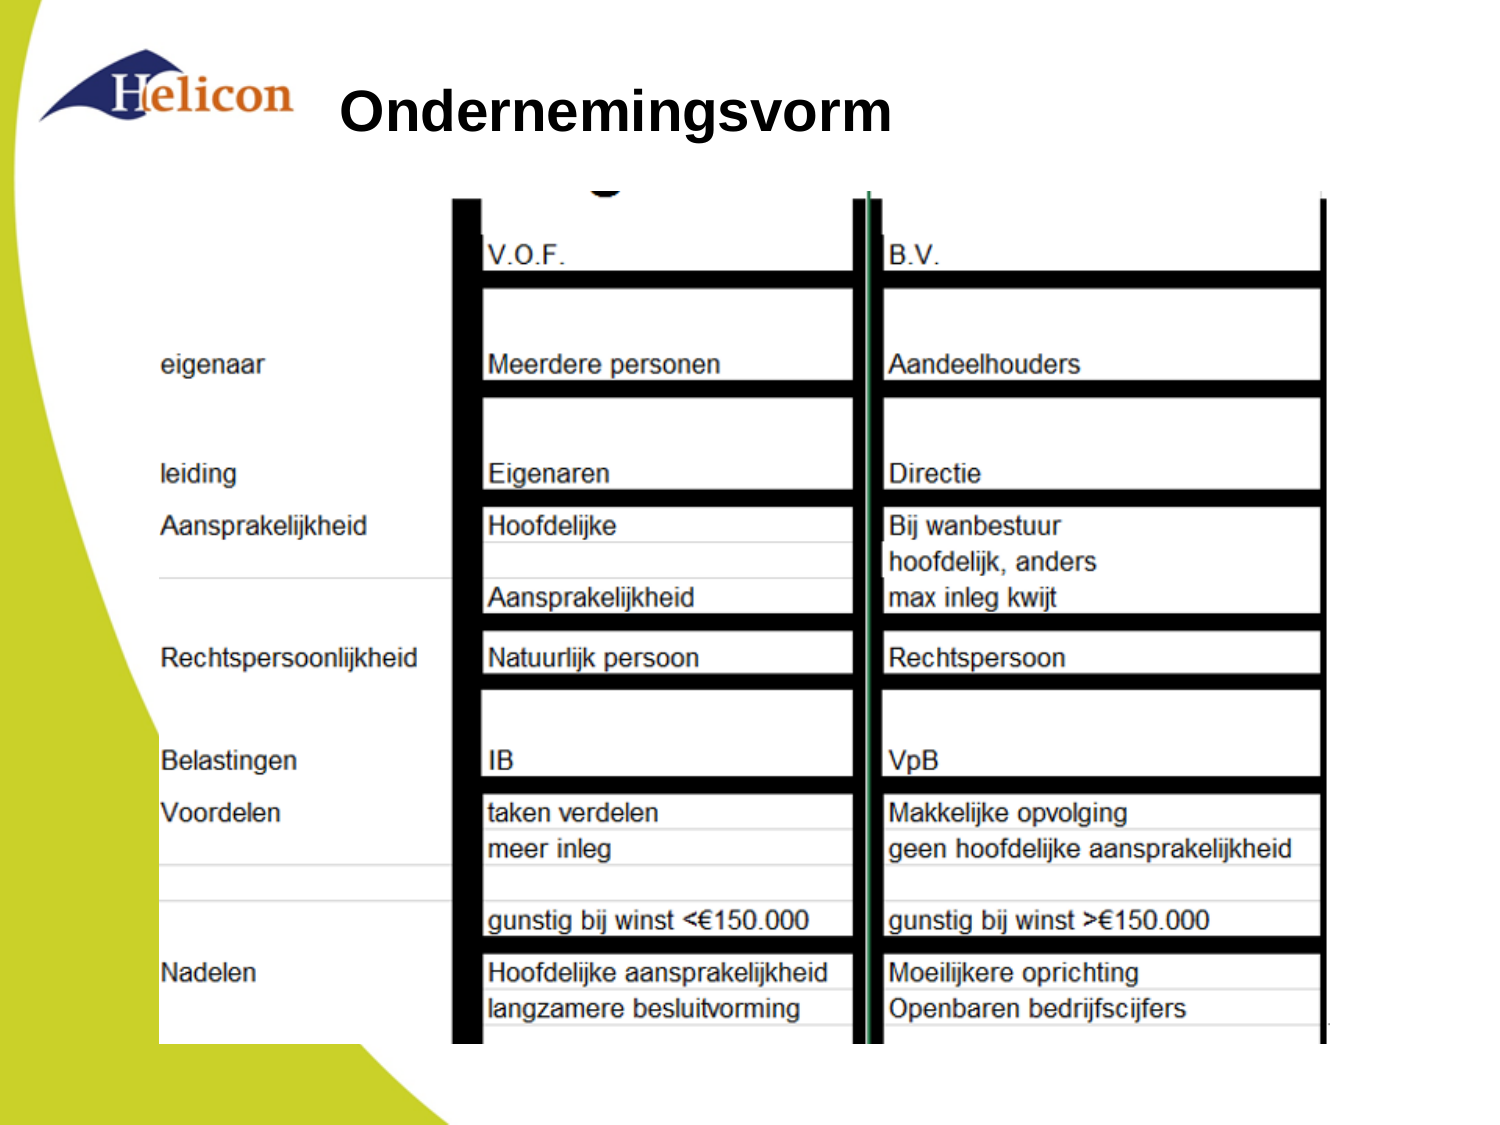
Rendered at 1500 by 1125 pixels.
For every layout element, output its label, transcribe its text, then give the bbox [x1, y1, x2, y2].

picture [0, 0, 1500, 1125]
title Ondernemingsvorm [324, 54, 1415, 161]
